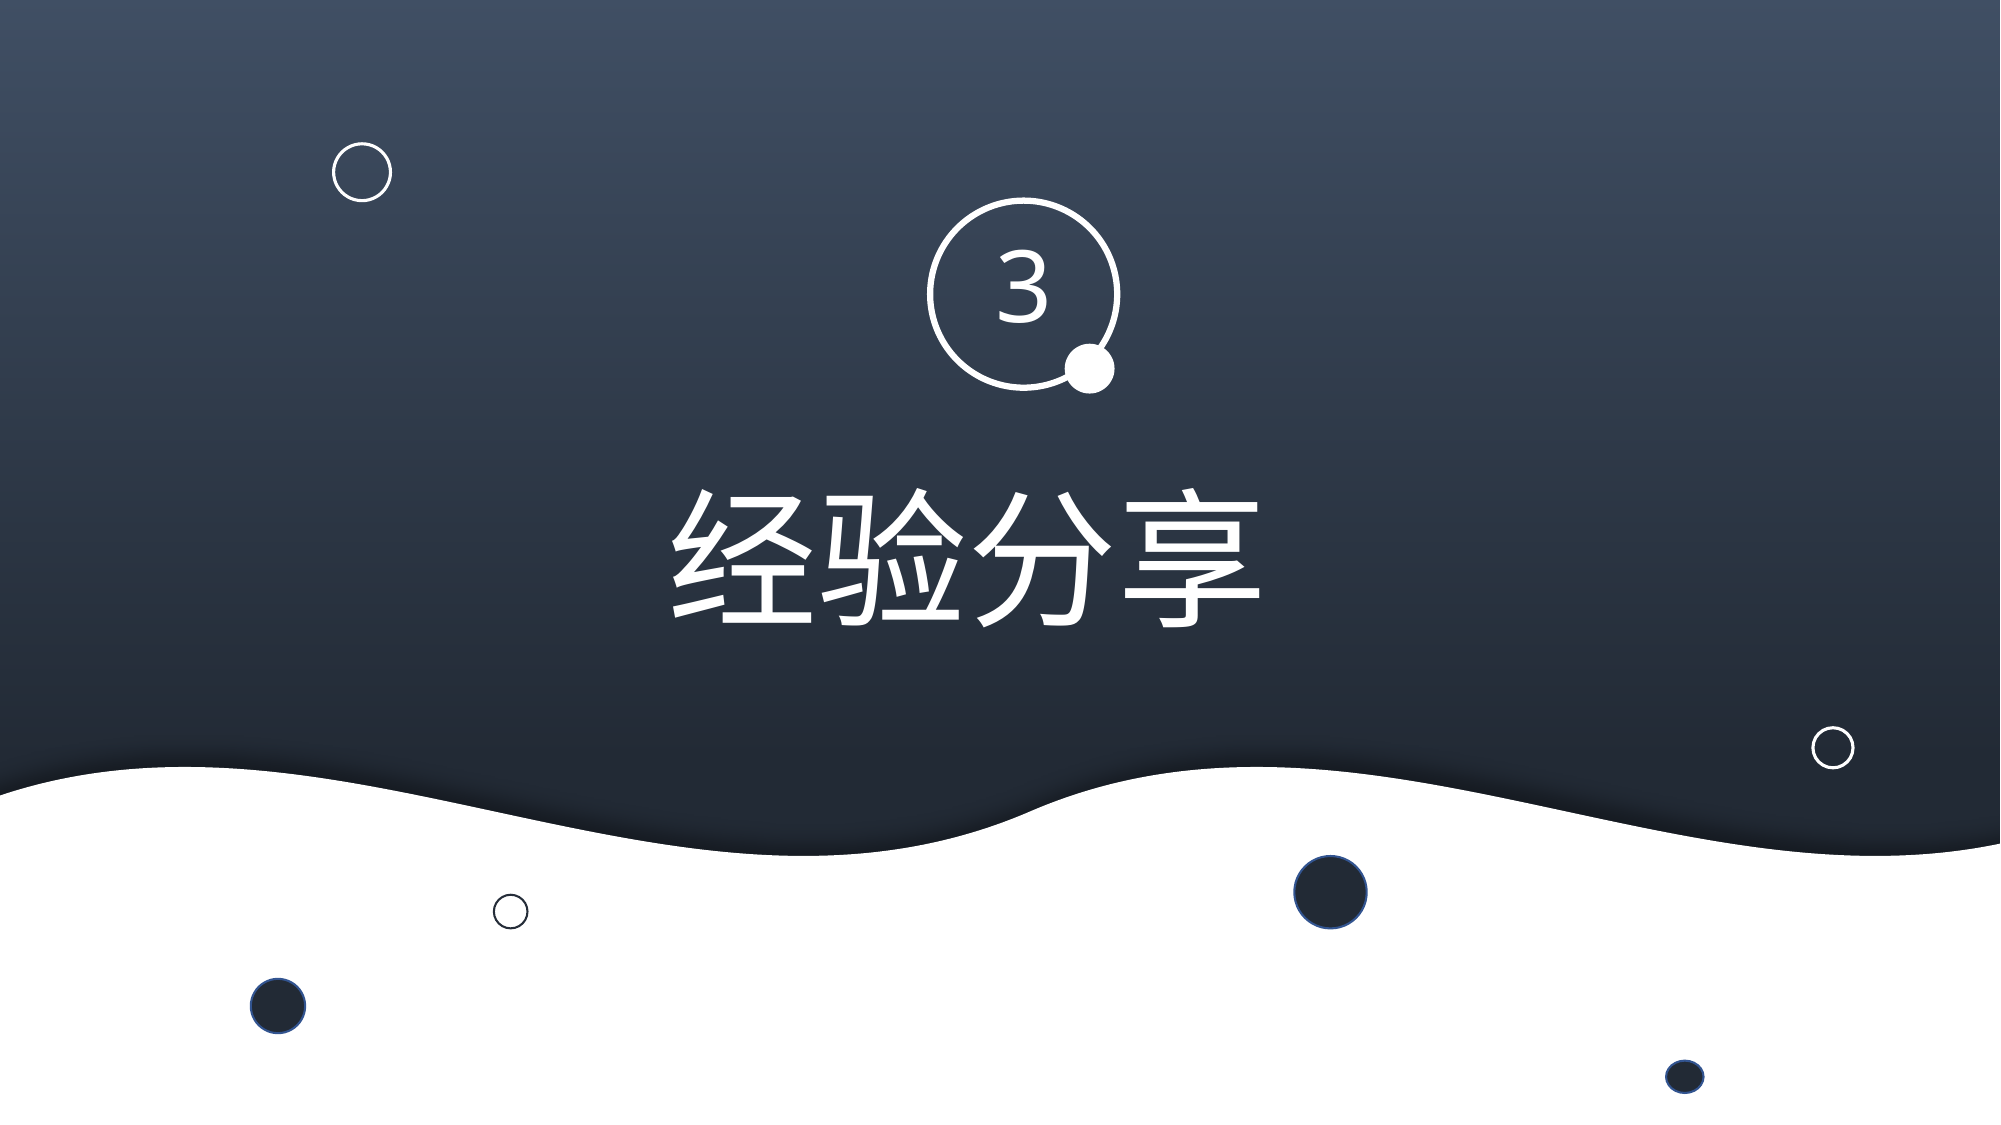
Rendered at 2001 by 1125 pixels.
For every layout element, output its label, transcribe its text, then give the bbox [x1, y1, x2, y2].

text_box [930, 200, 1118, 388]
text_box [1072, 388, 1107, 395]
text_box [0, 765, 2000, 1125]
text_box [1293, 854, 1368, 930]
text_box [492, 893, 529, 930]
text_box [249, 977, 307, 1035]
text_box 经验分享 [652, 458, 1395, 653]
text_box [1811, 726, 1855, 769]
text_box [0, 0, 2000, 829]
text_box [1665, 1059, 1705, 1095]
text_box [332, 142, 392, 202]
